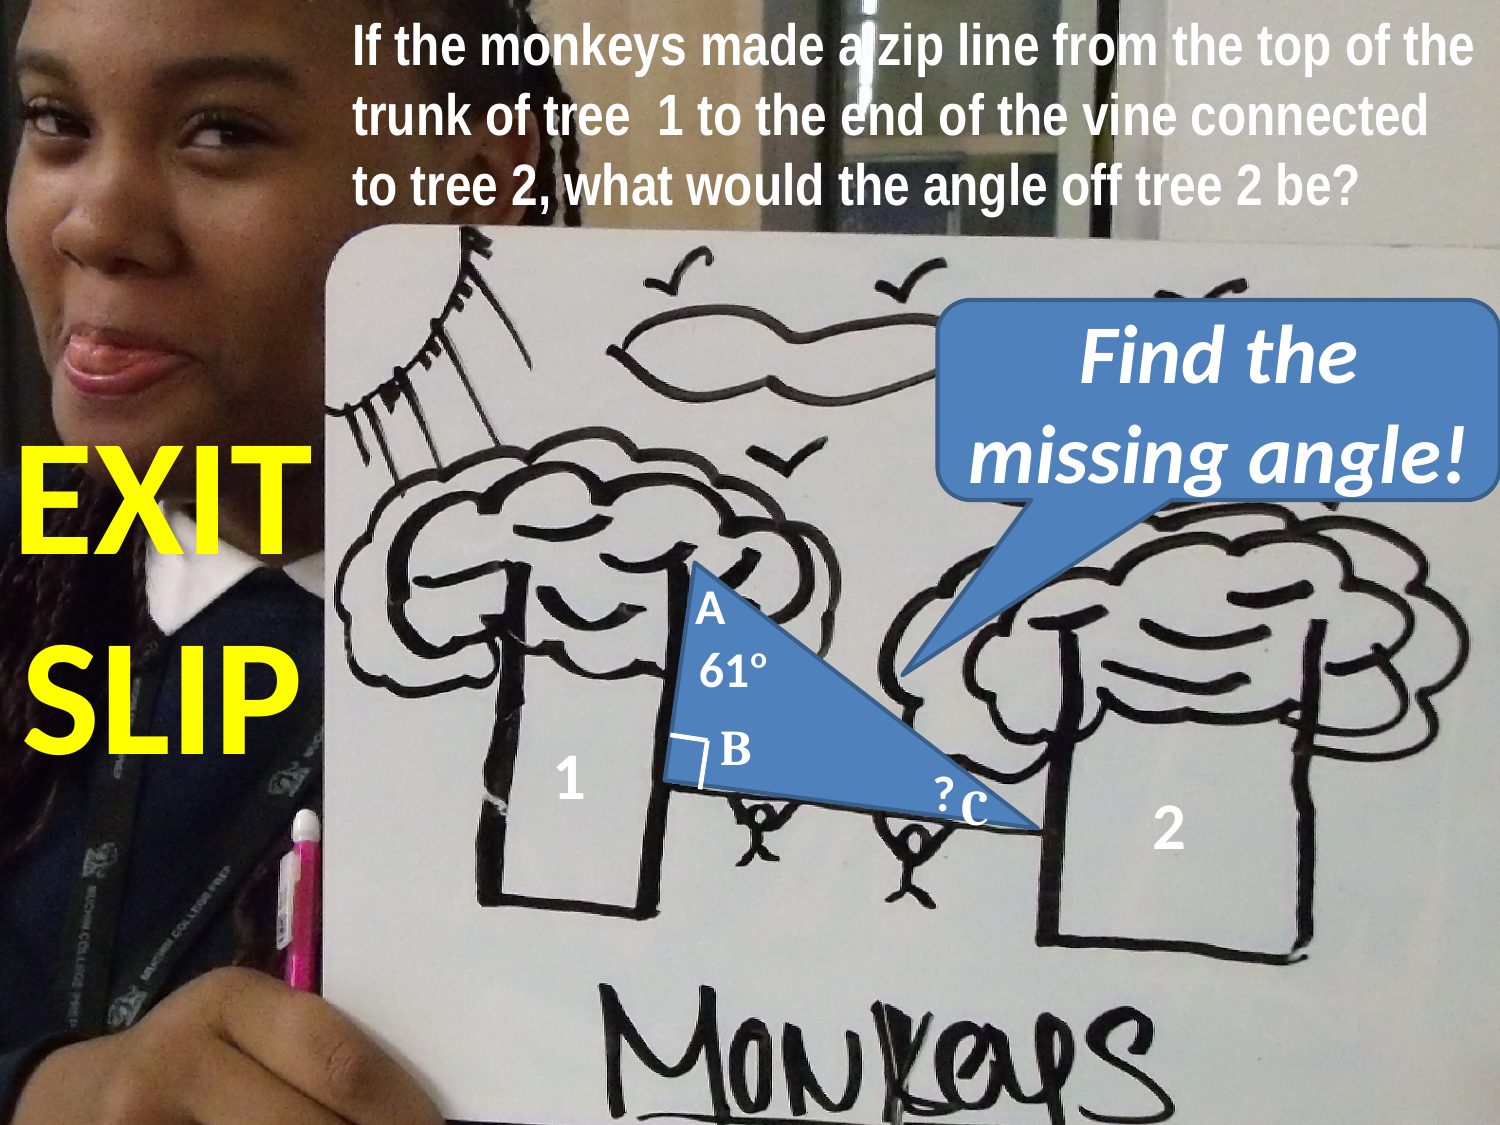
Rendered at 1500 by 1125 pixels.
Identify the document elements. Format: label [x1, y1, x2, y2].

picture [0, 0, 1500, 1125]
text_box [666, 737, 705, 788]
